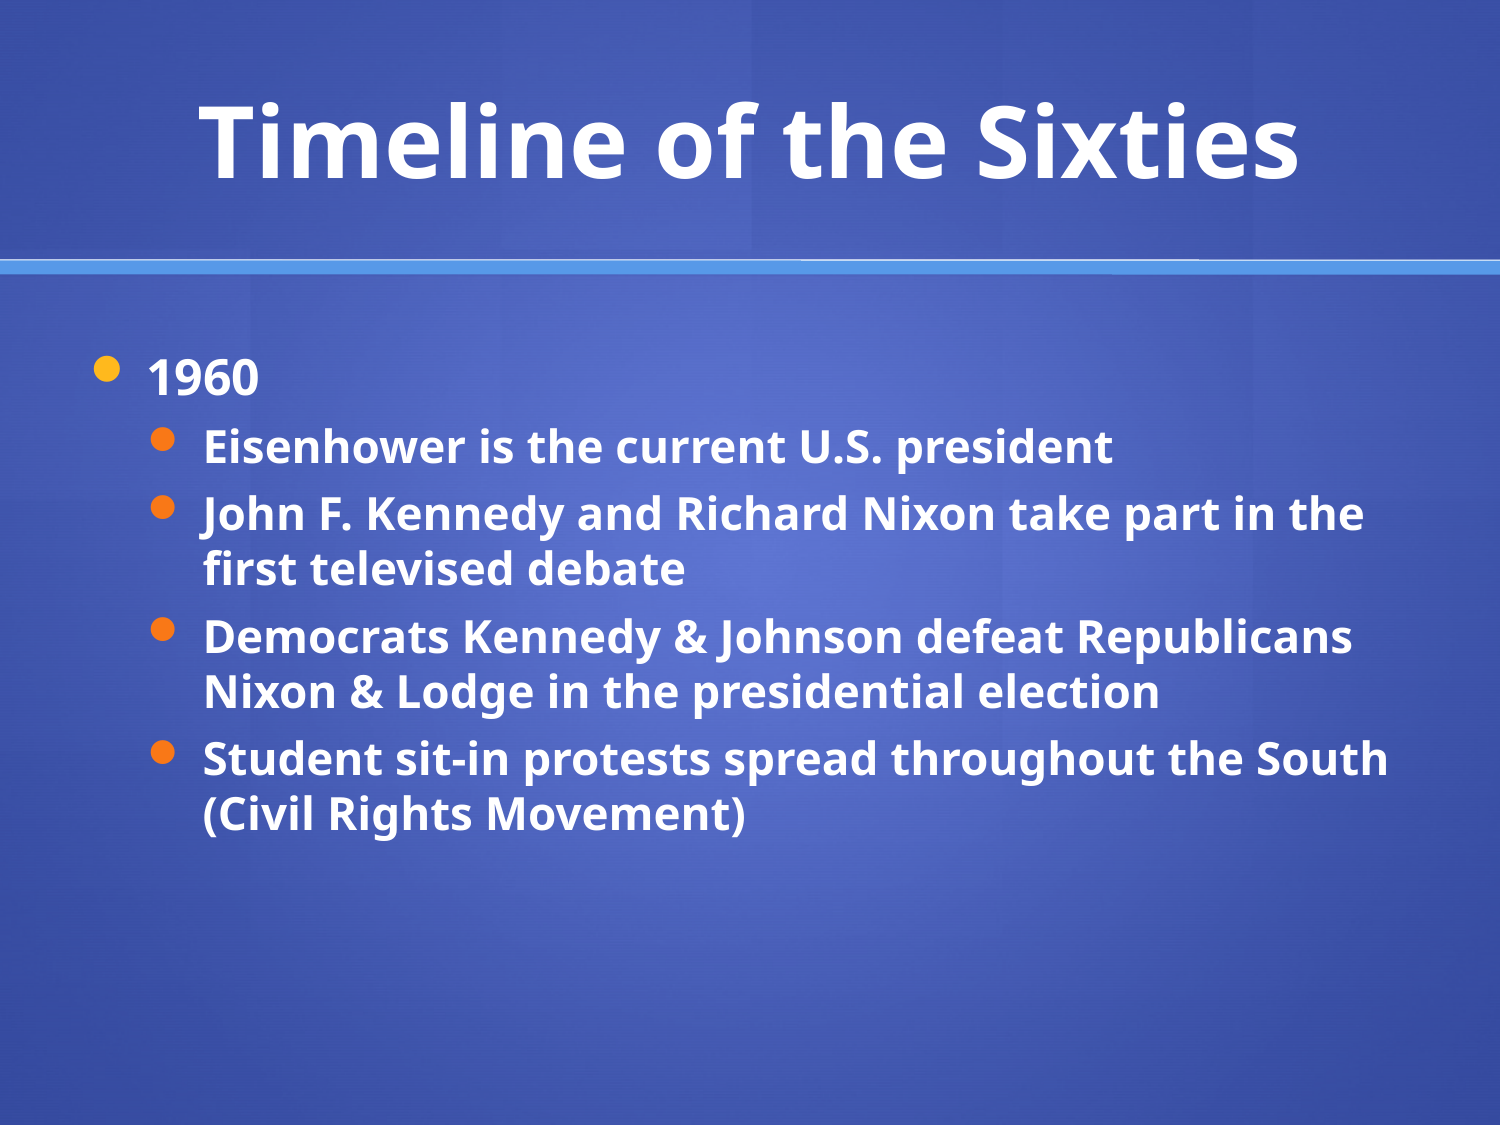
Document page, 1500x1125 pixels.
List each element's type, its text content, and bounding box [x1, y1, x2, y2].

title Timeline of the Sixties [75, 45, 1425, 233]
list 1960 Eisenhower is the current U.S. president John F. Kennedy and Richard Nixon take part in the first televised debate Democrats Kennedy & Johnson defeat Republicans Nixon & Lodge in the presidential election Student sit-in protests spread throughout the South (Civil Rights Movement) [75, 337, 1425, 988]
